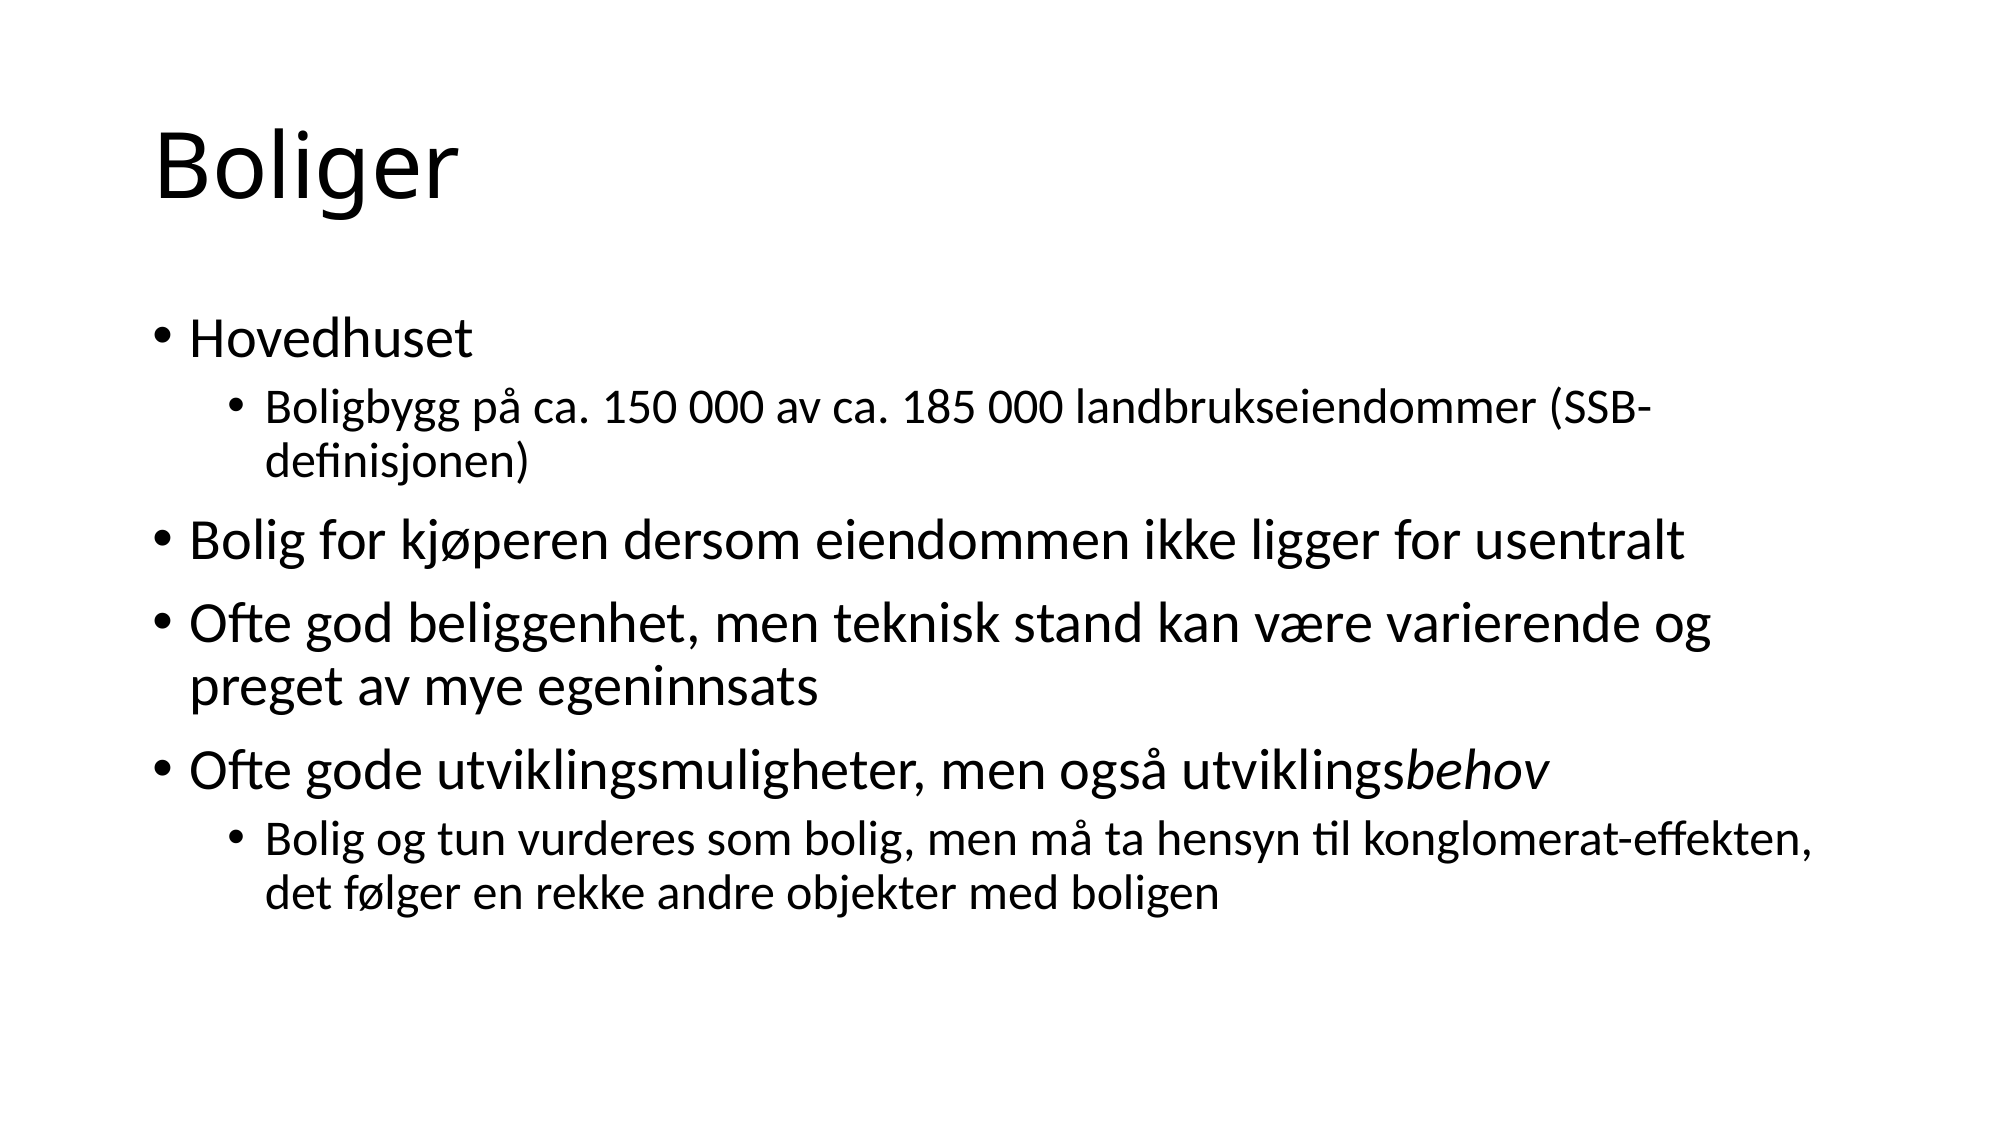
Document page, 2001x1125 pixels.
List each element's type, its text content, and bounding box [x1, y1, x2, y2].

list Hovedhuset Boligbygg på ca. 150 000 av ca. 185 000 landbrukseiendommer (SSB-definisjonen) Bolig for kjøperen dersom eiendommen ikke ligger for usentralt Ofte god beliggenhet, men teknisk stand kan være varierende og preget av mye egeninnsats Ofte gode utviklingsmuligheter, men også utviklingsbehov Bolig og tun vurderes som bolig, men må ta hensyn til konglomerat-effekten, det følger en rekke andre objekter med boligen [137, 299, 1863, 1014]
title Boliger [137, 59, 1863, 278]
